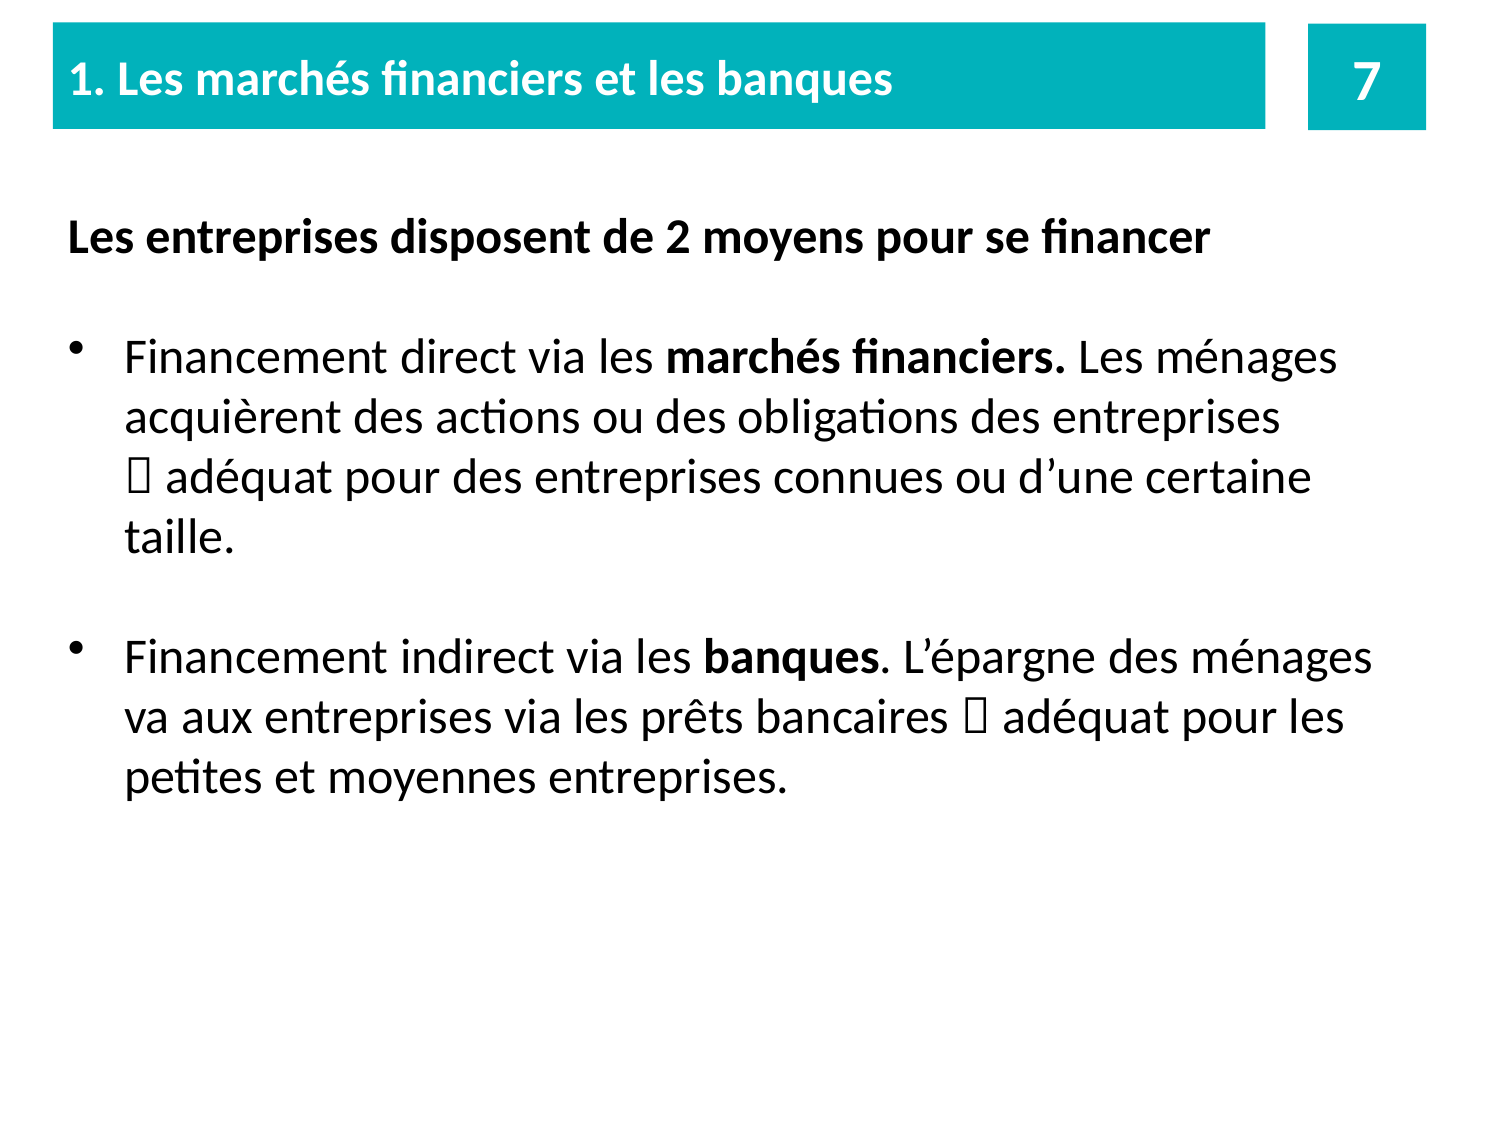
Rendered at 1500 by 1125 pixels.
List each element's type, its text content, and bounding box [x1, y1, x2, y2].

text_box 1. Les marchés financiers et les banques [52, 22, 1266, 129]
text_box Les entreprises disposent de 2 moyens pour se financer Financement direct via les marchés financiers. Les ménages acquièrent des actions ou des obligations des entreprises  adéquat pour des entreprises connues ou d’une certaine taille. Financement indirect via les banques. L’épargne des ménages va aux entreprises via les prêts bancaires  adéquat pour les petites et moyennes entreprises. [53, 196, 1415, 812]
text_box 7 [1308, 23, 1427, 131]
